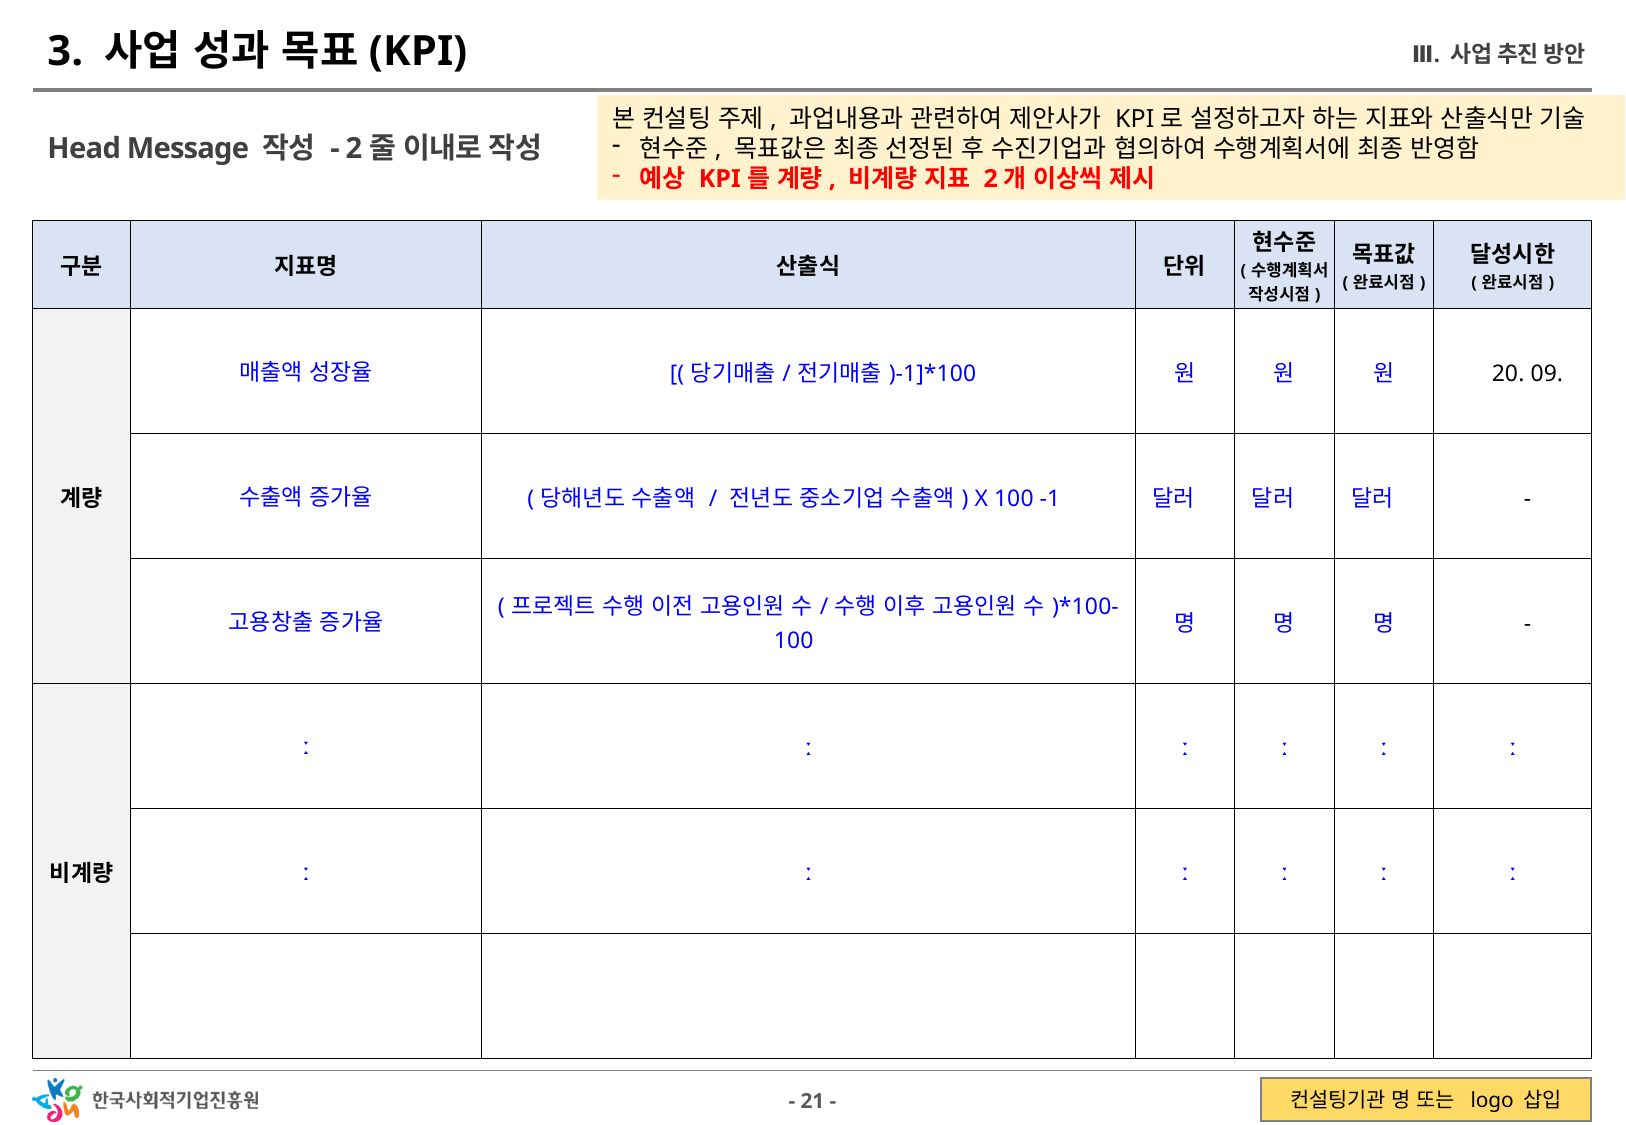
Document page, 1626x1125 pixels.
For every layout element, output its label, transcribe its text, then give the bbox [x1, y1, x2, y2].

table_cell 명 [1136, 559, 1234, 683]
table_cell [1434, 934, 1591, 1058]
table_cell ː [1335, 684, 1433, 808]
table_cell ː [131, 809, 481, 933]
table_cell ː [482, 684, 1135, 808]
table_cell [(당기매출/전기매출)-1]*100 [482, 309, 1135, 433]
table_header 구분 [33, 221, 130, 308]
table_cell ː [1434, 809, 1591, 933]
table_cell 매출액 성장율 [131, 309, 481, 433]
text_box Head Message 작성 - 2줄 이내로 작성 [32, 113, 597, 173]
table_cell 명 [1235, 559, 1334, 683]
table_cell ː [1136, 684, 1234, 808]
table_cell 수출액 증가율 [131, 434, 481, 558]
table_cell - [1434, 559, 1591, 683]
text_box 3. 사업 성과 목표(KPI) [32, 16, 1061, 81]
table_cell 고용창출 증가율 [131, 559, 481, 683]
table_cell ː [1235, 684, 1334, 808]
table_cell ː [1136, 809, 1234, 933]
table_cell [1235, 934, 1334, 1058]
picture [32, 1078, 258, 1122]
table_cell 원 [1136, 309, 1234, 433]
table_header 달성시한 (완료시점) [1434, 221, 1591, 308]
table_header 현수준 (수행계획서 작성시점) [1235, 221, 1334, 308]
table_cell (프로젝트 수행 이전 고용인원 수/수행 이후 고용인원 수)*100-100 [482, 559, 1135, 683]
table_header 목표값 (완료시점) [1335, 221, 1433, 308]
table_cell 비계량 [33, 684, 130, 1058]
table_cell (당해년도 수출액 / 전년도 중소기업 수출액) X 100 -1 [482, 434, 1135, 558]
table_cell 계량 [33, 309, 130, 683]
table_cell ː [1335, 809, 1433, 933]
table_cell - [1434, 434, 1591, 558]
table_cell 원 [1335, 309, 1433, 433]
table_cell ː [1235, 809, 1334, 933]
table_cell [131, 934, 481, 1058]
table_cell 원 [1235, 309, 1334, 433]
table_cell 달러 [1335, 434, 1433, 558]
table_cell 명 [1335, 559, 1433, 683]
text_box Ⅲ. 사업 추진 방안 [1308, 35, 1601, 76]
table_cell [482, 934, 1135, 1058]
table_cell [1136, 934, 1234, 1058]
table_cell 달러 [1136, 434, 1234, 558]
table_cell ː [131, 684, 481, 808]
table_cell ː [482, 809, 1135, 933]
table_cell 20. 09. [1434, 309, 1591, 433]
table_header 단위 [1136, 221, 1234, 308]
table_header 산출식 [482, 221, 1135, 308]
table_cell 달러 [1235, 434, 1334, 558]
table_header 지표명 [131, 221, 481, 308]
table_cell ː [1434, 684, 1591, 808]
text_box 본 컨설팅 주제, 과업내용과 관련하여 제안사가 KPI로 설정하고자 하는 지표와 산출식만 기술 현수준, 목표값은 최종 선정된 후 수진기업과 협의하여 수행계획서에 최종 반영함 예상 KPI를 계량, 비계량 지표 2개 이상씩 제시 [597, 95, 1625, 200]
table_cell [1335, 934, 1433, 1058]
